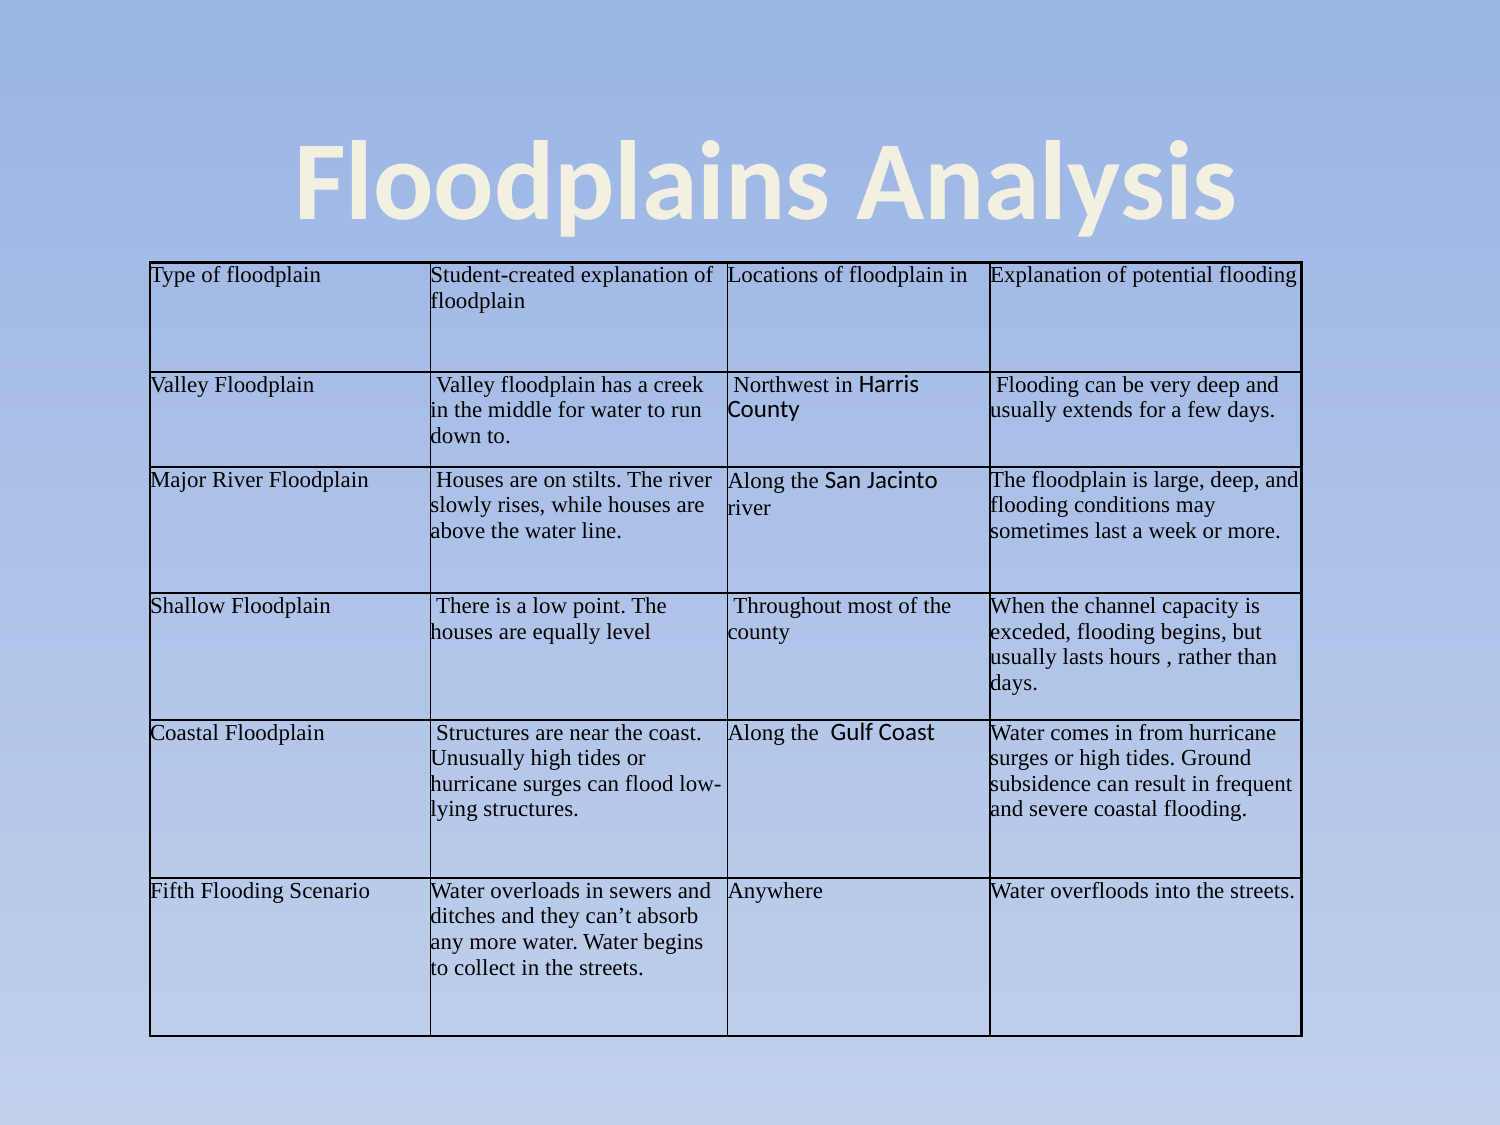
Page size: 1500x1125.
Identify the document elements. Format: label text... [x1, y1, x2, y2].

table_cell There is a low point. The houses are equally level [431, 594, 727, 719]
table_cell Along the San Jacinto river [728, 468, 989, 592]
table_cell The floodplain is large, deep, and flooding conditions may sometimes last a week or more. [991, 468, 1300, 592]
table_cell Valley Floodplain [151, 373, 430, 466]
table_cell Water comes in from hurricane surges or high tides. Ground subsidence can result in frequent and severe coastal flooding. [991, 721, 1300, 877]
text_box Floodplains Analysis [279, 99, 1255, 250]
table_cell Fifth Flooding Scenario [151, 879, 430, 1035]
table_cell Structures are near the coast. Unusually high tides or hurricane surges can flood low-lying structures. [431, 721, 727, 877]
table_cell Anywhere [728, 879, 989, 1035]
table_cell Major River Floodplain [151, 468, 430, 592]
table_cell When the channel capacity is exceded, flooding begins, but usually lasts hours , rather than days. [991, 594, 1300, 719]
table_header Type of floodplain [151, 264, 430, 371]
table_cell Valley floodplain has a creek in the middle for water to run down to. [431, 373, 727, 466]
table_cell Throughout most of the county [728, 594, 989, 719]
table_cell Water overloads in sewers and ditches and they can’t absorb any more water. Water begins to collect in the streets. [431, 879, 727, 1035]
table_header Explanation of potential flooding [991, 264, 1300, 371]
table_cell Coastal Floodplain [151, 721, 430, 877]
table_cell Water overfloods into the streets. [991, 879, 1300, 1035]
table_header Locations of floodplain in [728, 264, 989, 371]
table_cell Shallow Floodplain [151, 594, 430, 719]
table_header Student-created explanation of floodplain [431, 264, 727, 371]
table_cell Along the Gulf Coast [728, 721, 989, 877]
table_cell Flooding can be very deep and usually extends for a few days. [991, 373, 1300, 466]
table_cell Houses are on stilts. The river slowly rises, while houses are above the water line. [431, 468, 727, 592]
table_cell Northwest in Harris County [728, 373, 989, 466]
